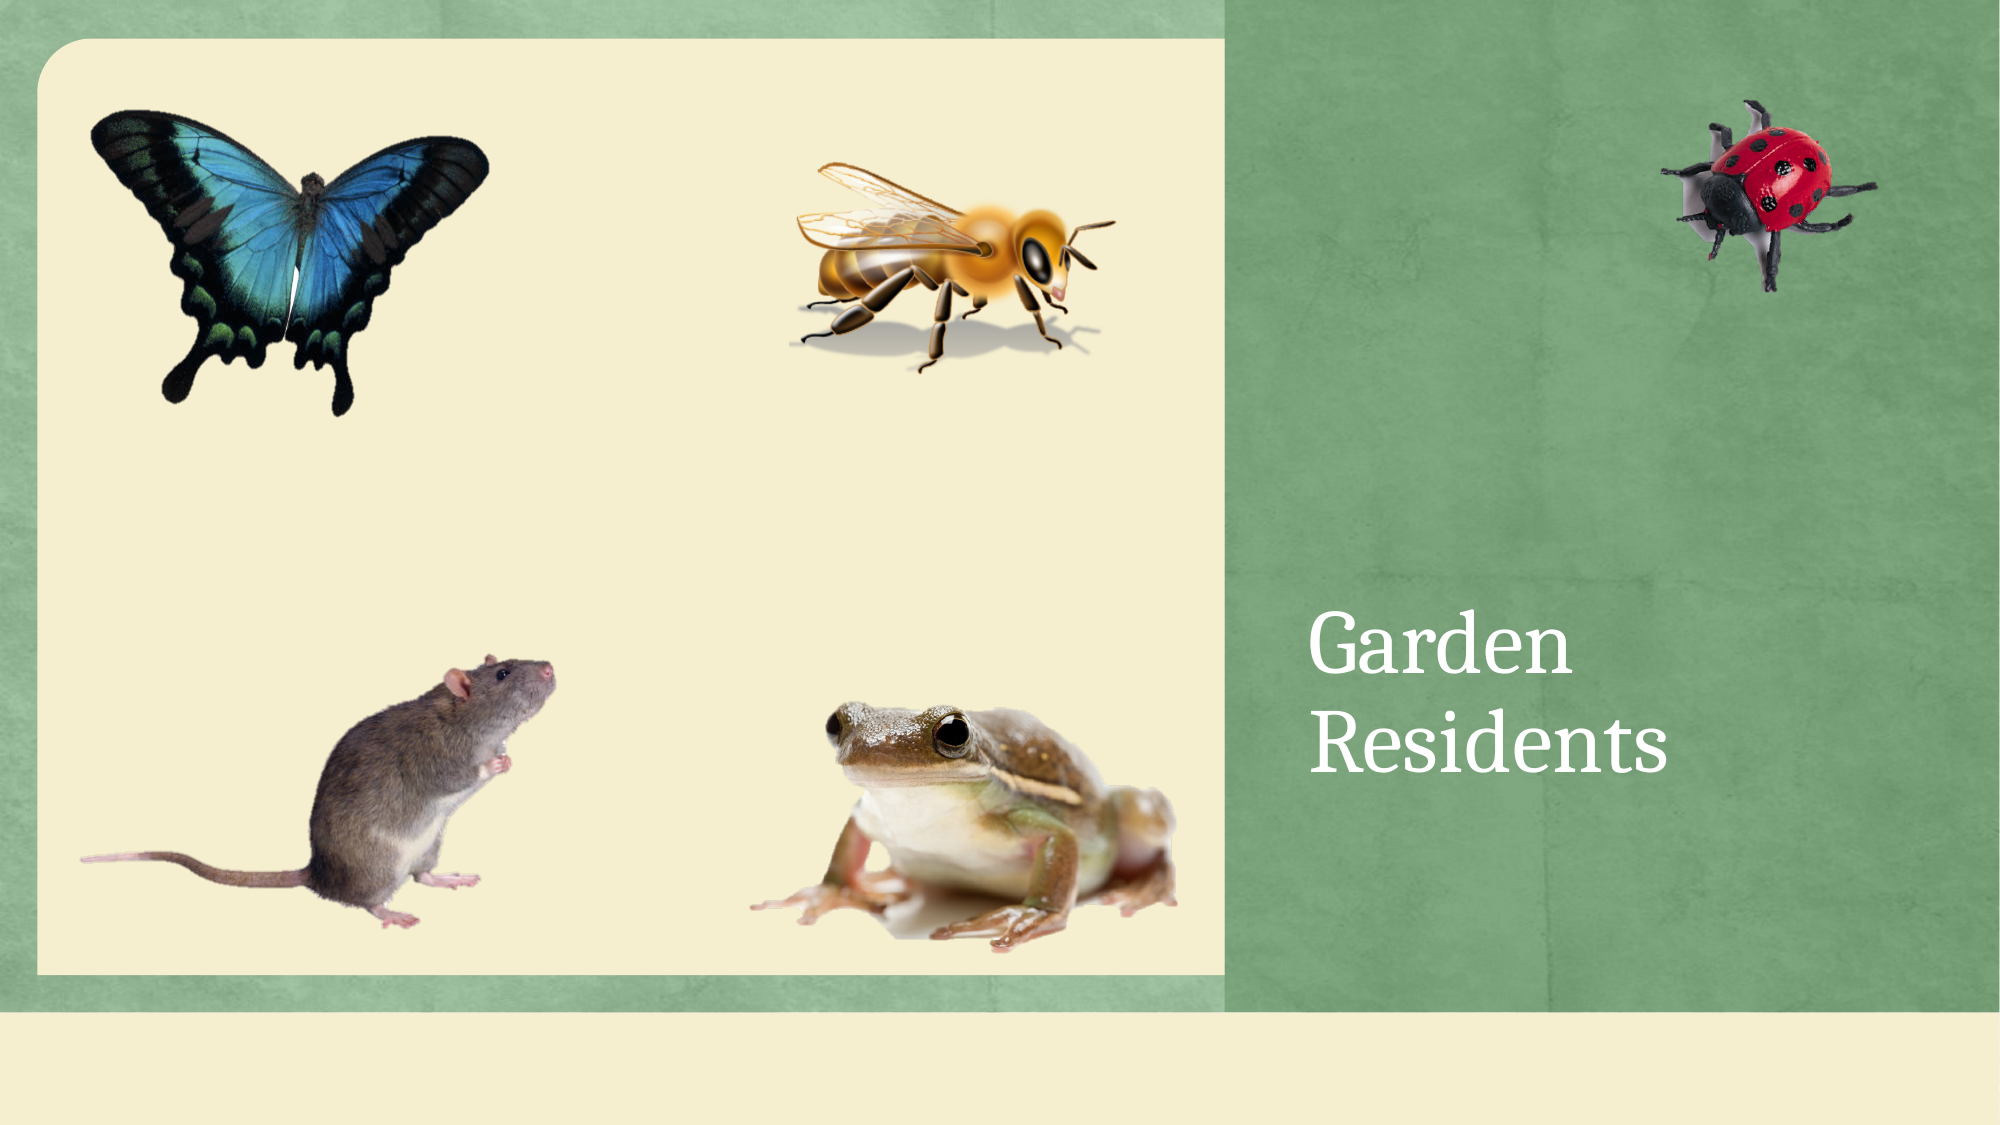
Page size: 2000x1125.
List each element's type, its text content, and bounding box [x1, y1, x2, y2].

picture [0, 47, 601, 504]
picture [43, 602, 645, 976]
picture [788, 109, 1123, 443]
title Garden Residents [1293, 38, 1913, 800]
picture [1557, 47, 1997, 339]
picture [699, 578, 1213, 976]
